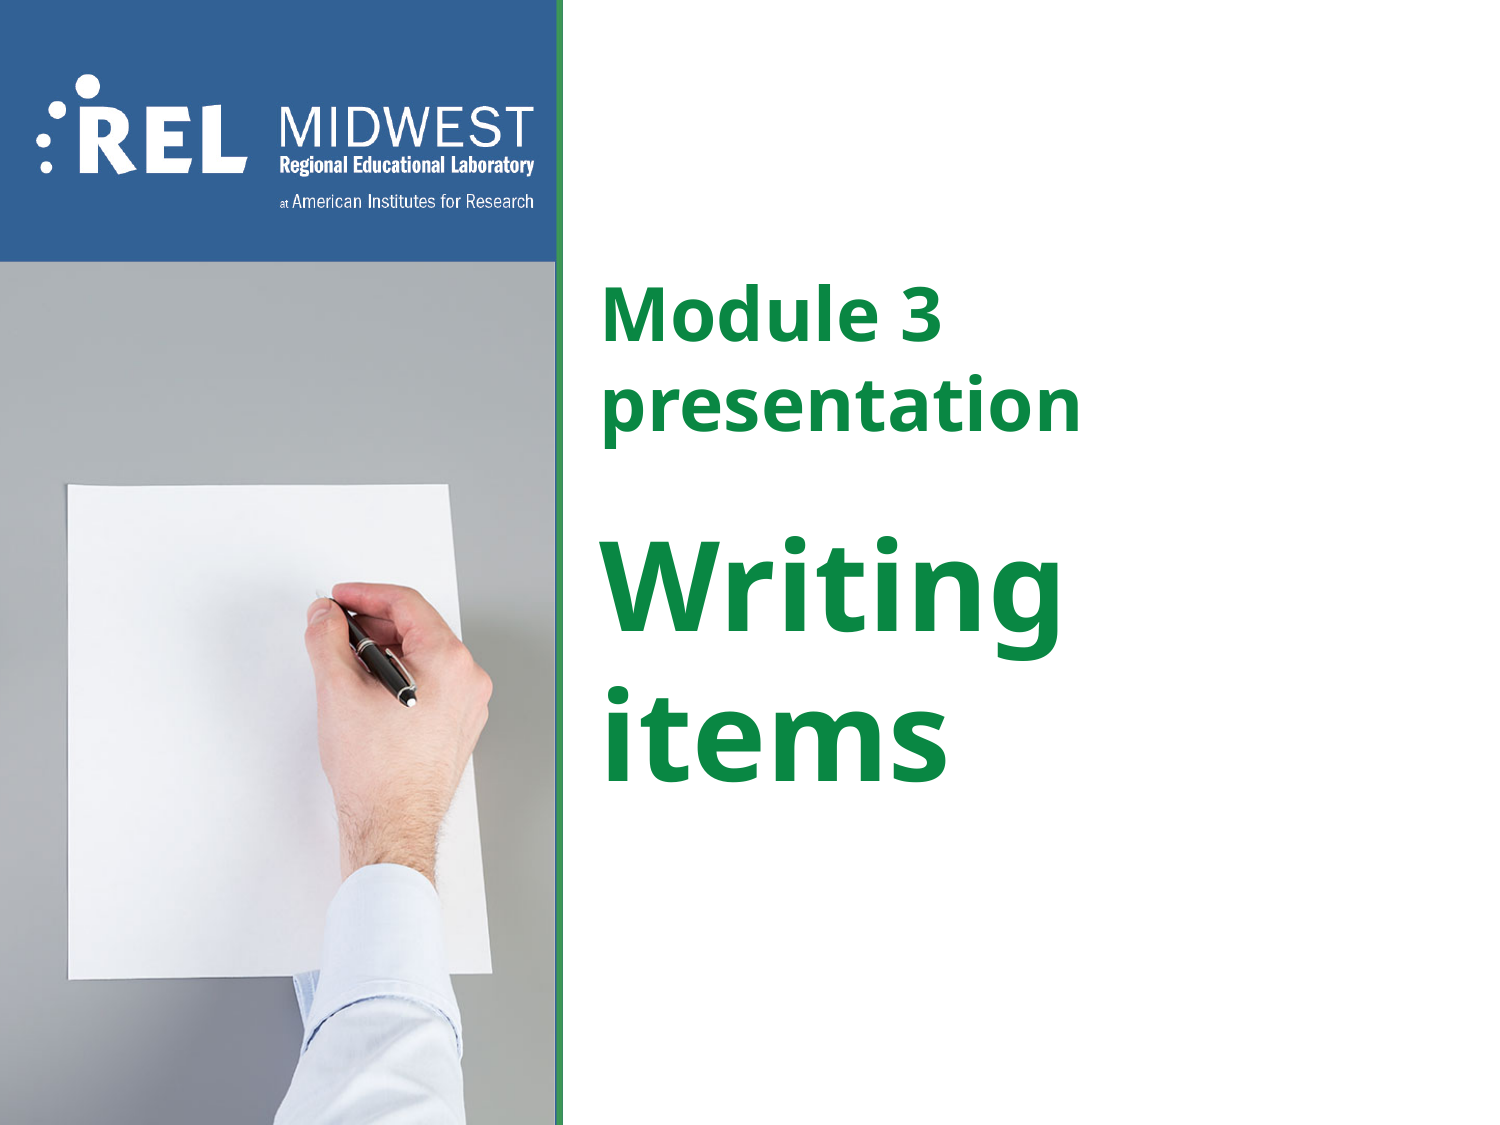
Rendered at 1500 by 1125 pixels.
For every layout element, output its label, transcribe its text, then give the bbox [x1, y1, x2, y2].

title Module 3 presentation Writing items [584, 259, 1425, 457]
picture [0, 0, 1500, 1125]
